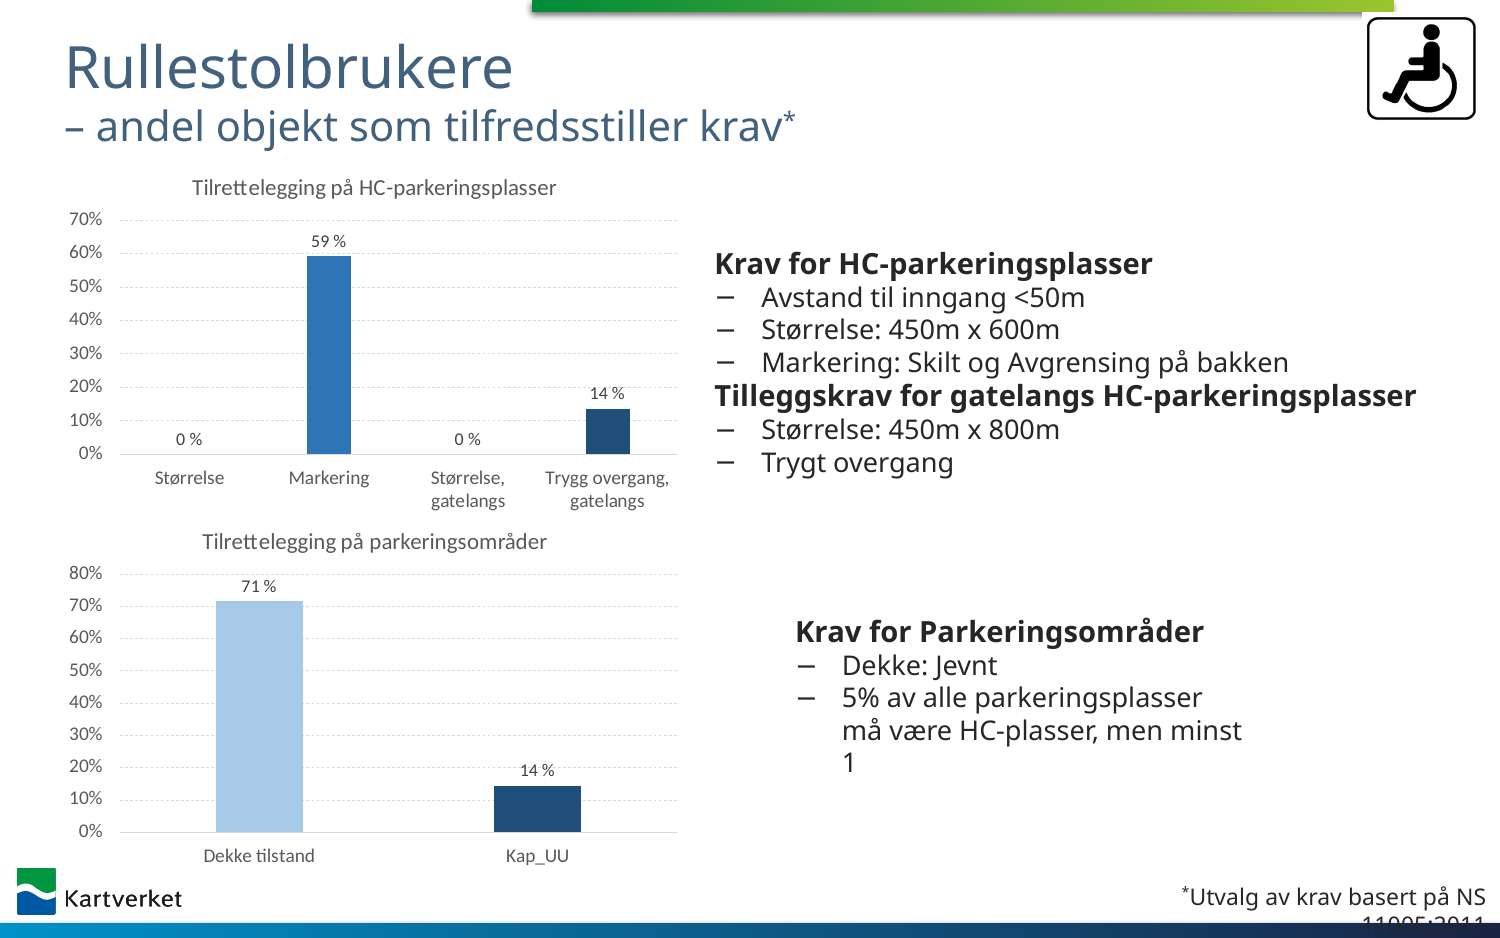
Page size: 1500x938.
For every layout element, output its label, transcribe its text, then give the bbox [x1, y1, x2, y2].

text_box *Utvalg av krav basert på NS 11005:2011 [1068, 873, 1500, 938]
text_box Krav for HC-parkeringsplasser Avstand til inngang <50m Størrelse: 450m x 600m Markering: Skilt og Avgrensing på bakken Tilleggskrav for gatelangs HC-parkeringsplasser Størrelse: 450m x 800m Trygt overgang [699, 237, 1433, 485]
text_box Rullestolbrukere – andel objekt som tilfredsstiller krav* [49, 25, 1431, 158]
picture [62, 166, 688, 519]
picture [1362, 12, 1481, 126]
picture [62, 520, 688, 874]
text_box Krav for Parkeringsområder Dekke: Jevnt 5% av alle parkeringsplasser må være HC-plasser, men minst 1 [780, 605, 1261, 786]
